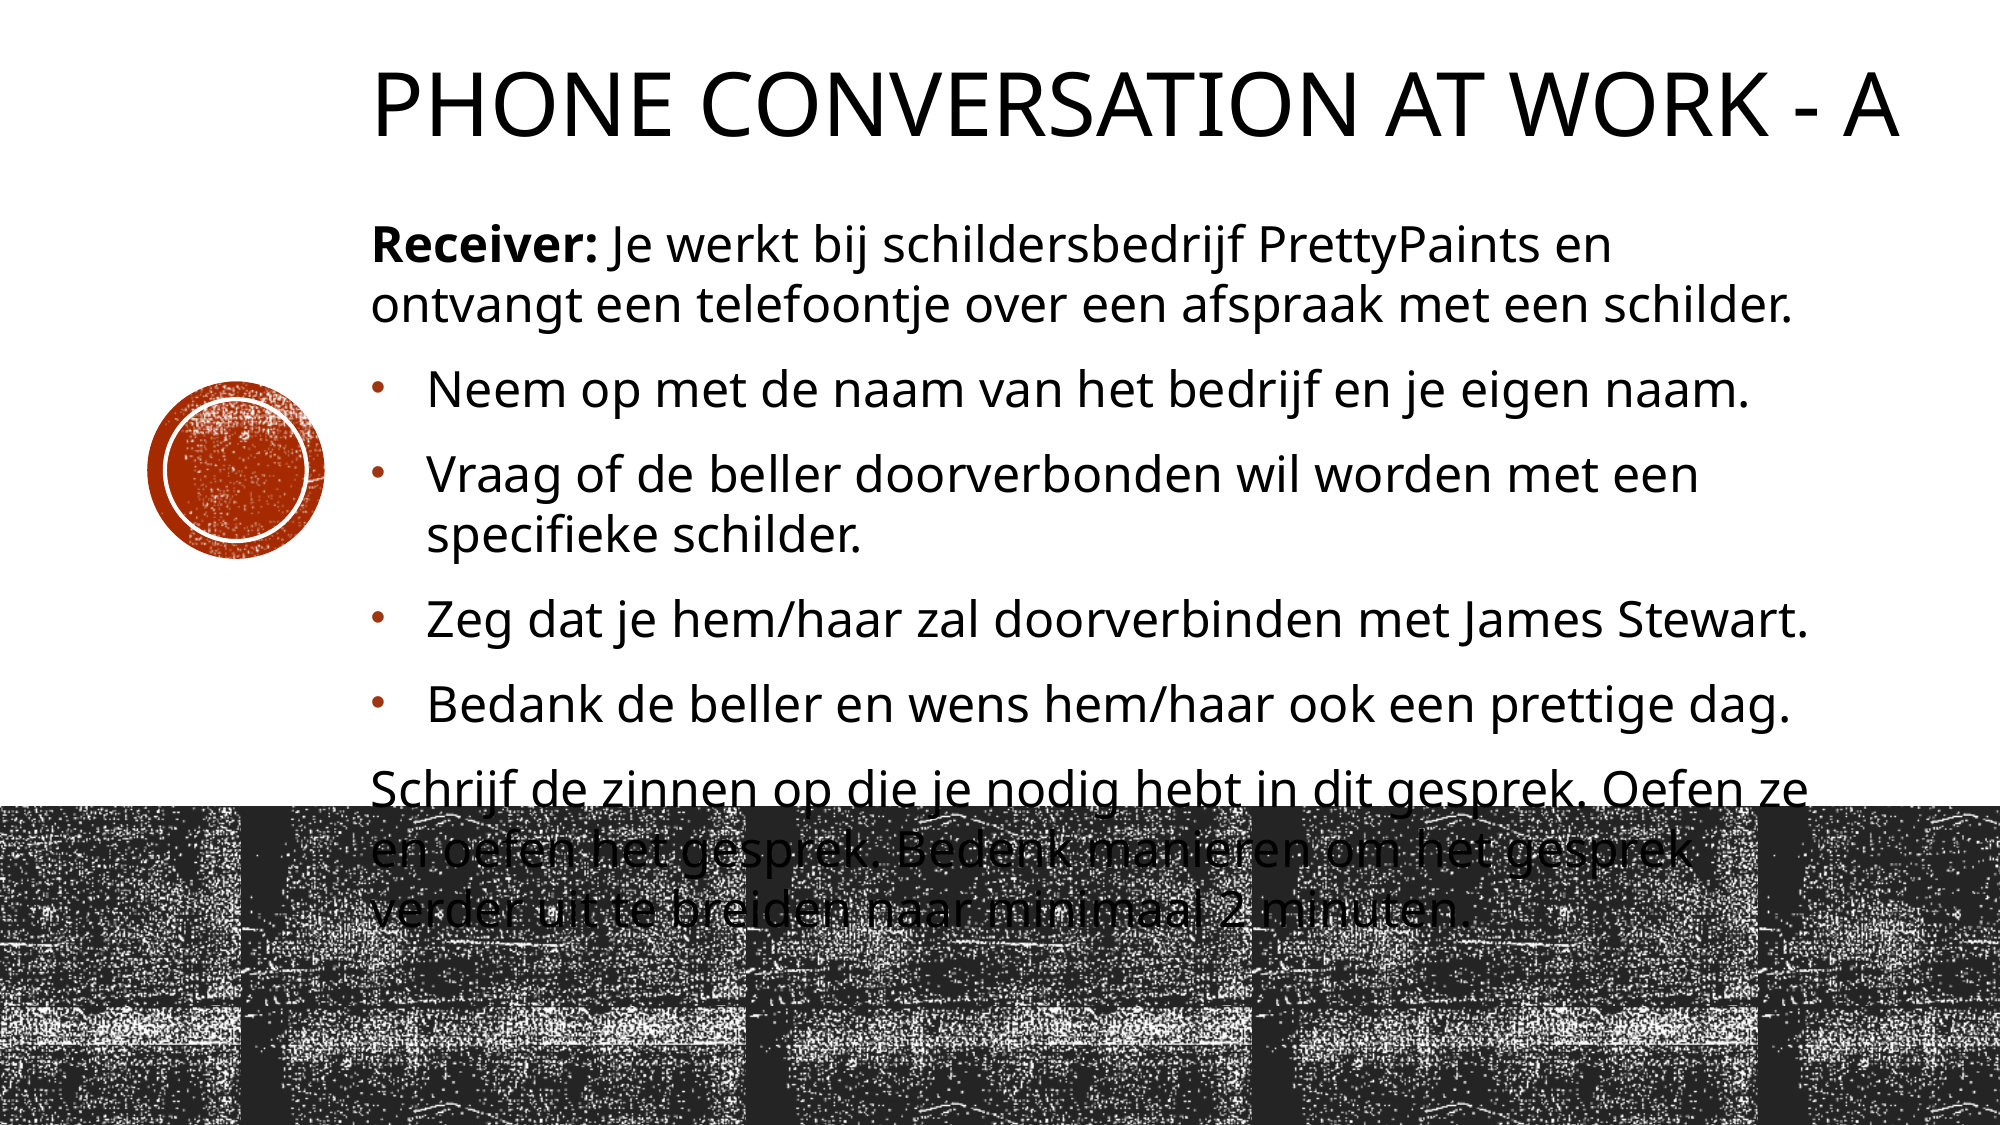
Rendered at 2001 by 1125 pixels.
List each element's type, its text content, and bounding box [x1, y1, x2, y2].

list Receiver: Je werkt bij schildersbedrijf PrettyPaints en ontvangt een telefoontje over een afspraak met een schilder. Neem op met de naam van het bedrijf en je eigen naam. Vraag of de beller doorverbonden wil worden met een specifieke schilder. Zeg dat je hem/haar zal doorverbinden met James Stewart. Bedank de beller en wens hem/haar ook een prettige dag. Schrijf de zinnen op die je nodig hebt in dit gesprek. Oefen ze en oefen het gesprek. Bedenk manieren om het gesprek verder uit te breiden naar minimaal 2 minuten. [355, 204, 1841, 733]
title Phone conversation at work - a [355, 56, 1927, 166]
